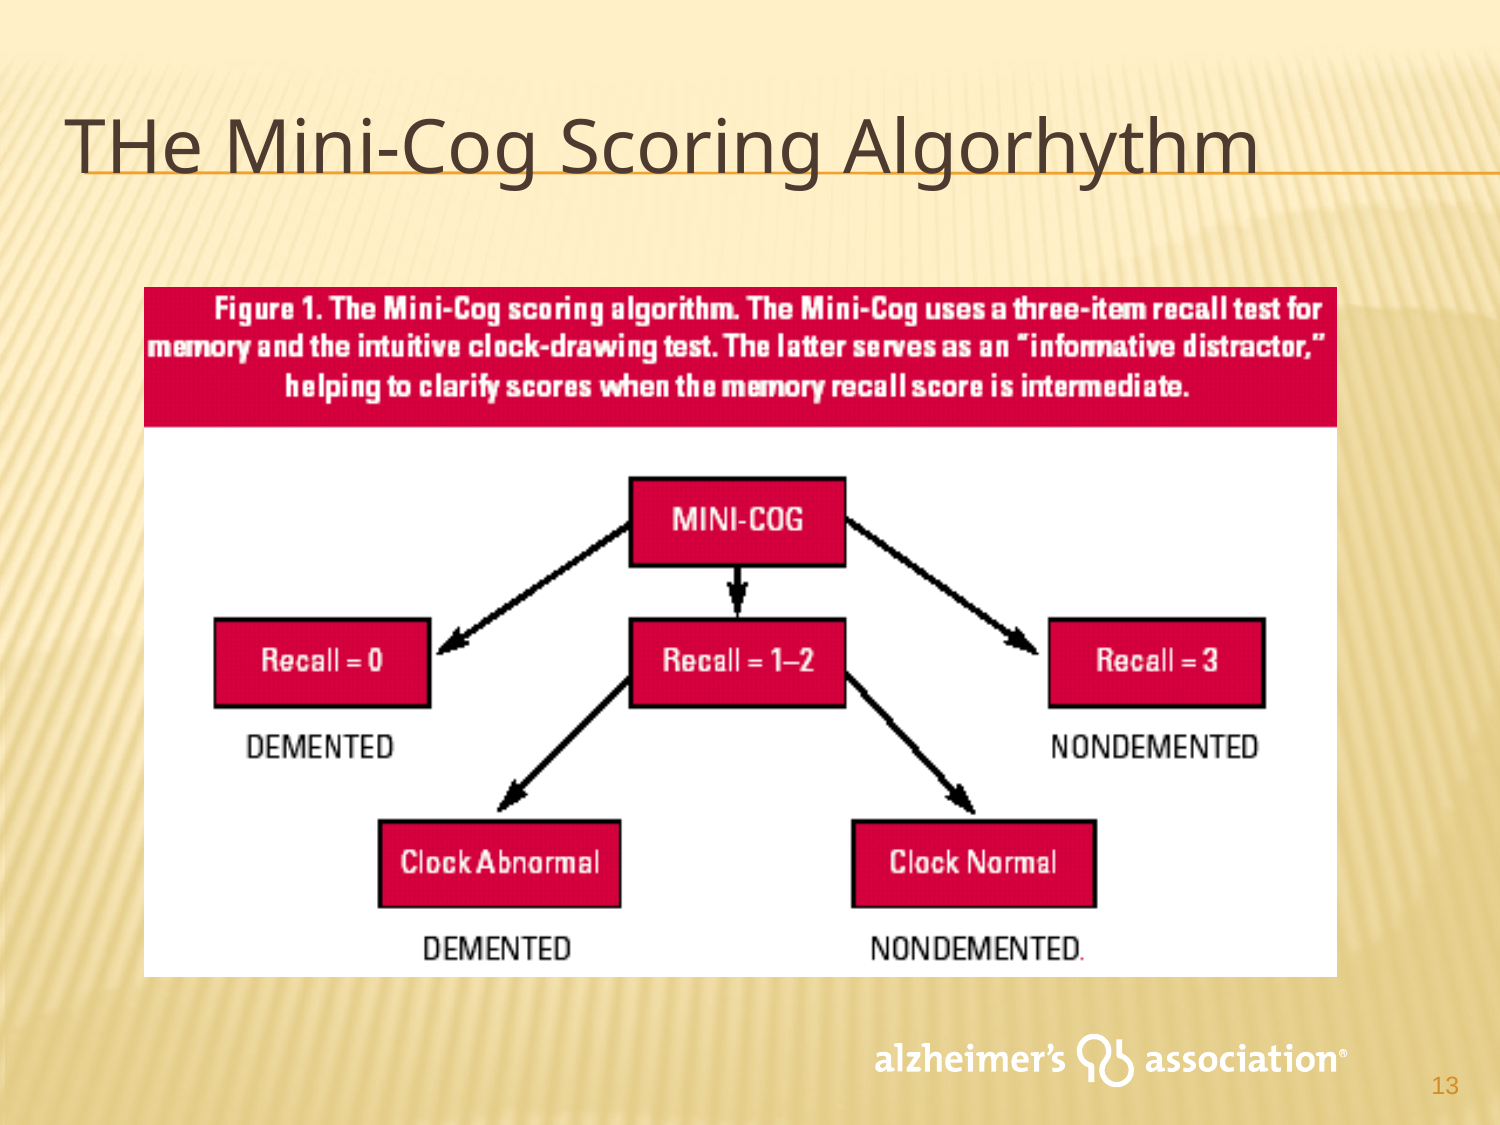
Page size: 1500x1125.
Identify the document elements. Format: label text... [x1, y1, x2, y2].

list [143, 286, 1338, 977]
slide_number 13 [1350, 1061, 1475, 1103]
title THe Mini-Cog Scoring Algorhythm [50, 75, 1475, 213]
